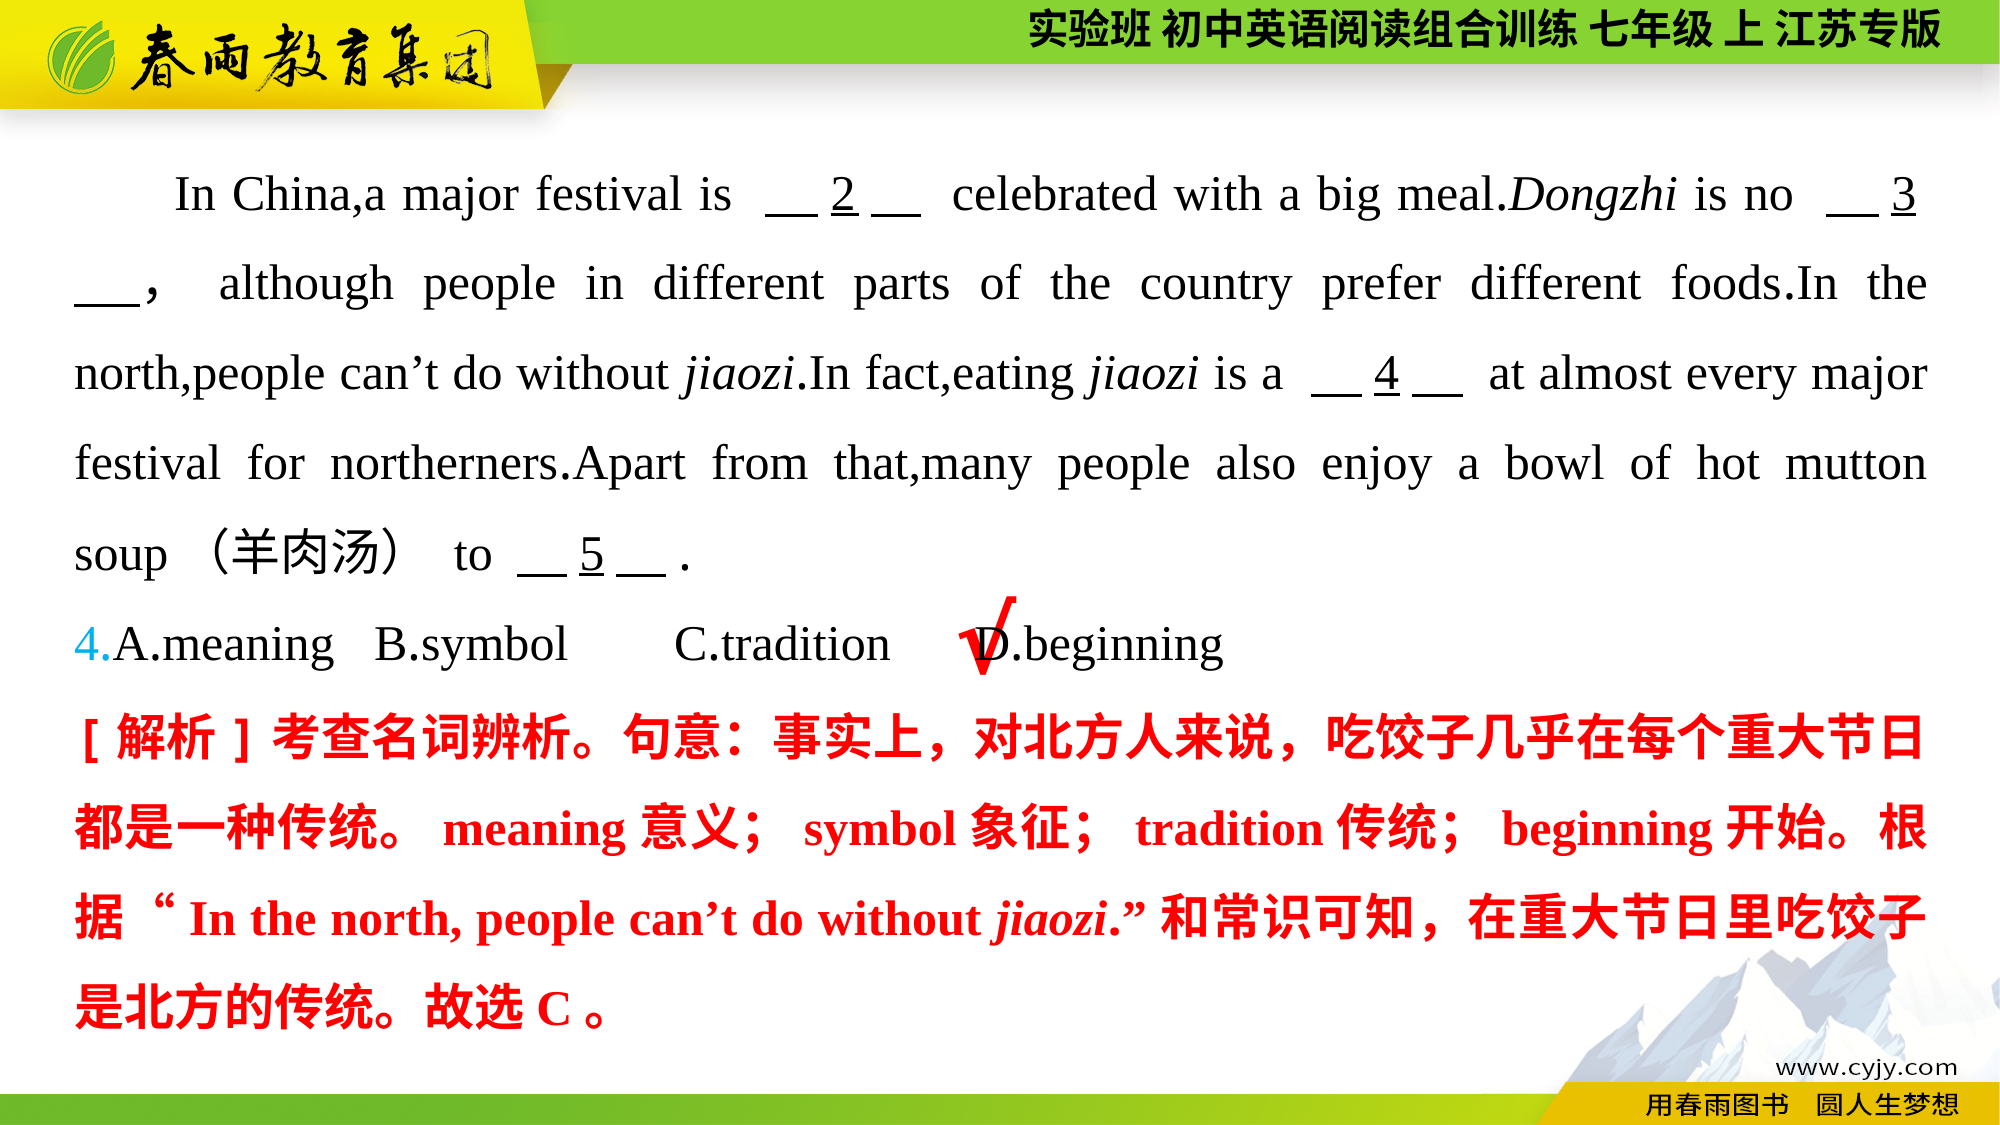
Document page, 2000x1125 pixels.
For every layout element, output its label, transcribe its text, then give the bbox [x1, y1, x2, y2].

text_box [解析]考查名词辨析。句意：事实上，对北方人来说，吃饺子几乎在每个重大节日都是一种传统。meaning意义；symbol象征；tradition传统；beginning开始。根据“In the north, people can’t do without jiaozi.”和常识可知，在重大节日里吃饺子是北方的传统。故选C。 [59, 667, 1944, 1043]
list In China,a major festival is 2 celebrated with a big meal.Dongzhi is no 3 ，although people in different parts of the country prefer different foods.In the north,people can’t do without jiaozi.In fact,eating jiaozi is a 4 at almost every major festival for northerners.Apart from that,many people also enjoy a bowl of hot mutton soup（羊肉汤） to 5 . 4.A.meaning B.symbol C.tradition D.beginning [59, 122, 1944, 667]
picture [0, 0, 2000, 1125]
